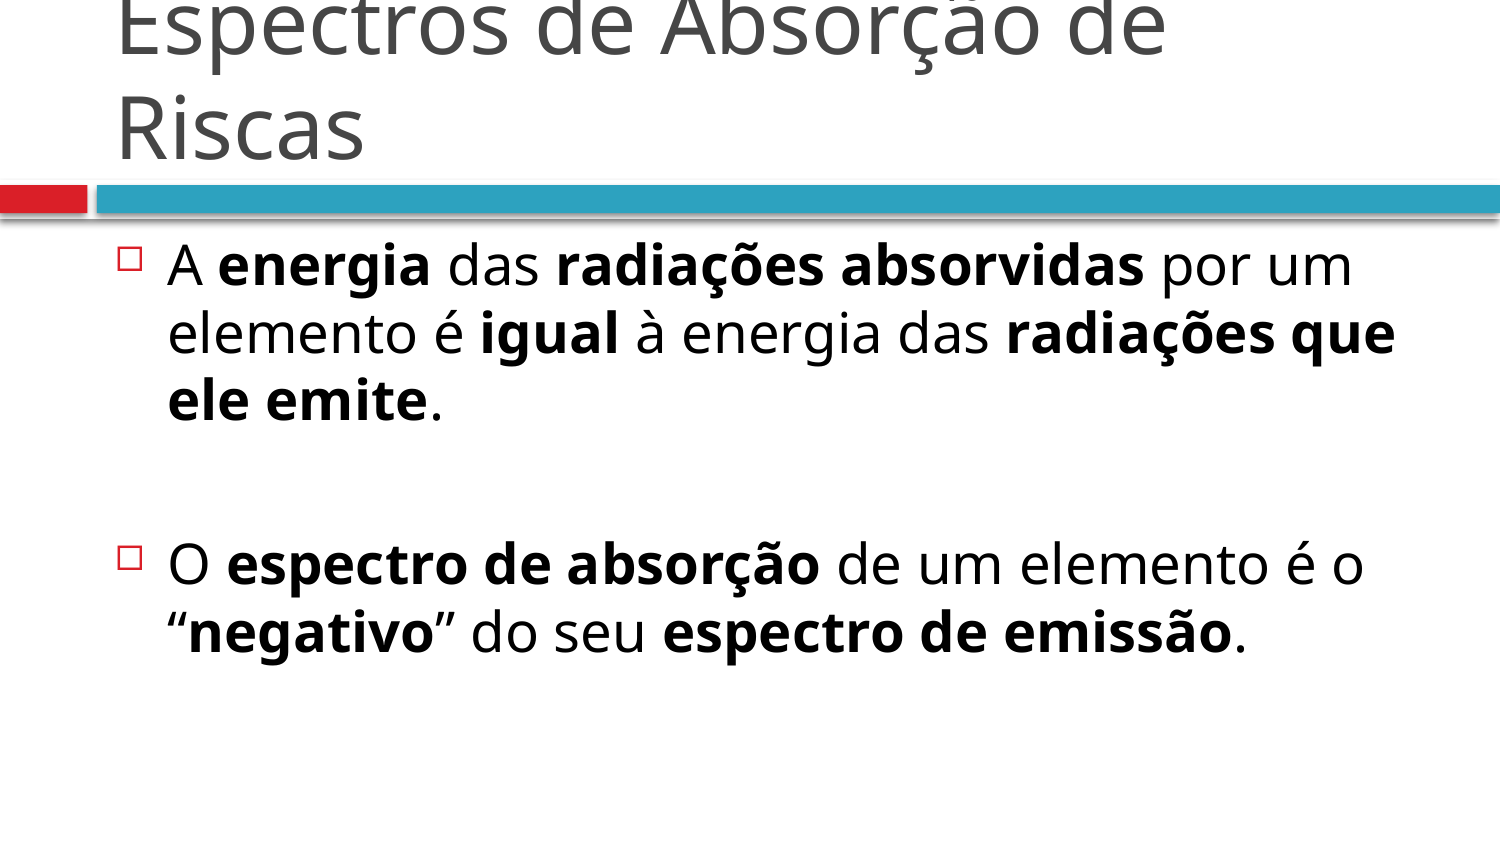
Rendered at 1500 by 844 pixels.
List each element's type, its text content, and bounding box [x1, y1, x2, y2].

title Espectros de Absorção de Riscas [99, 19, 1438, 185]
list A energia das radiações absorvidas por um elemento é igual à energia das radiações que ele emite. O espectro de absorção de um elemento é o “negativo” do seu espectro de emissão. [99, 221, 1424, 759]
